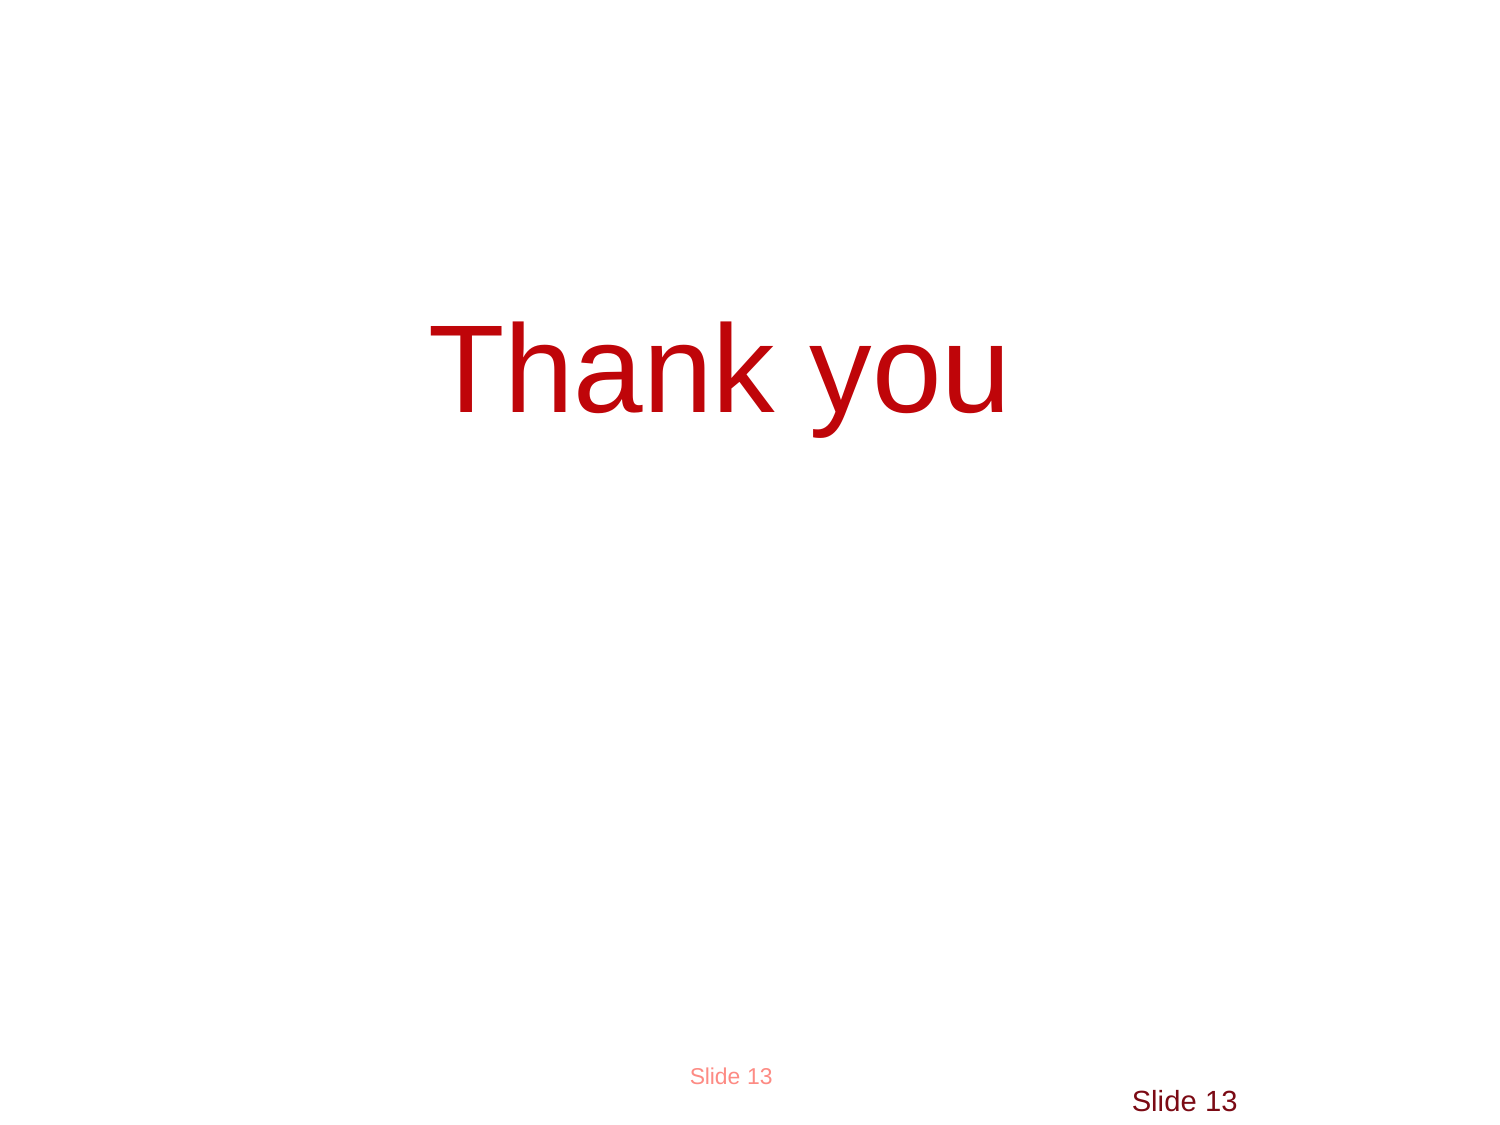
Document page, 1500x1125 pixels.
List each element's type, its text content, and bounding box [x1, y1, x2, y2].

list Thank you [26, 287, 1474, 999]
slide_number Slide 13 [1117, 1074, 1472, 1102]
